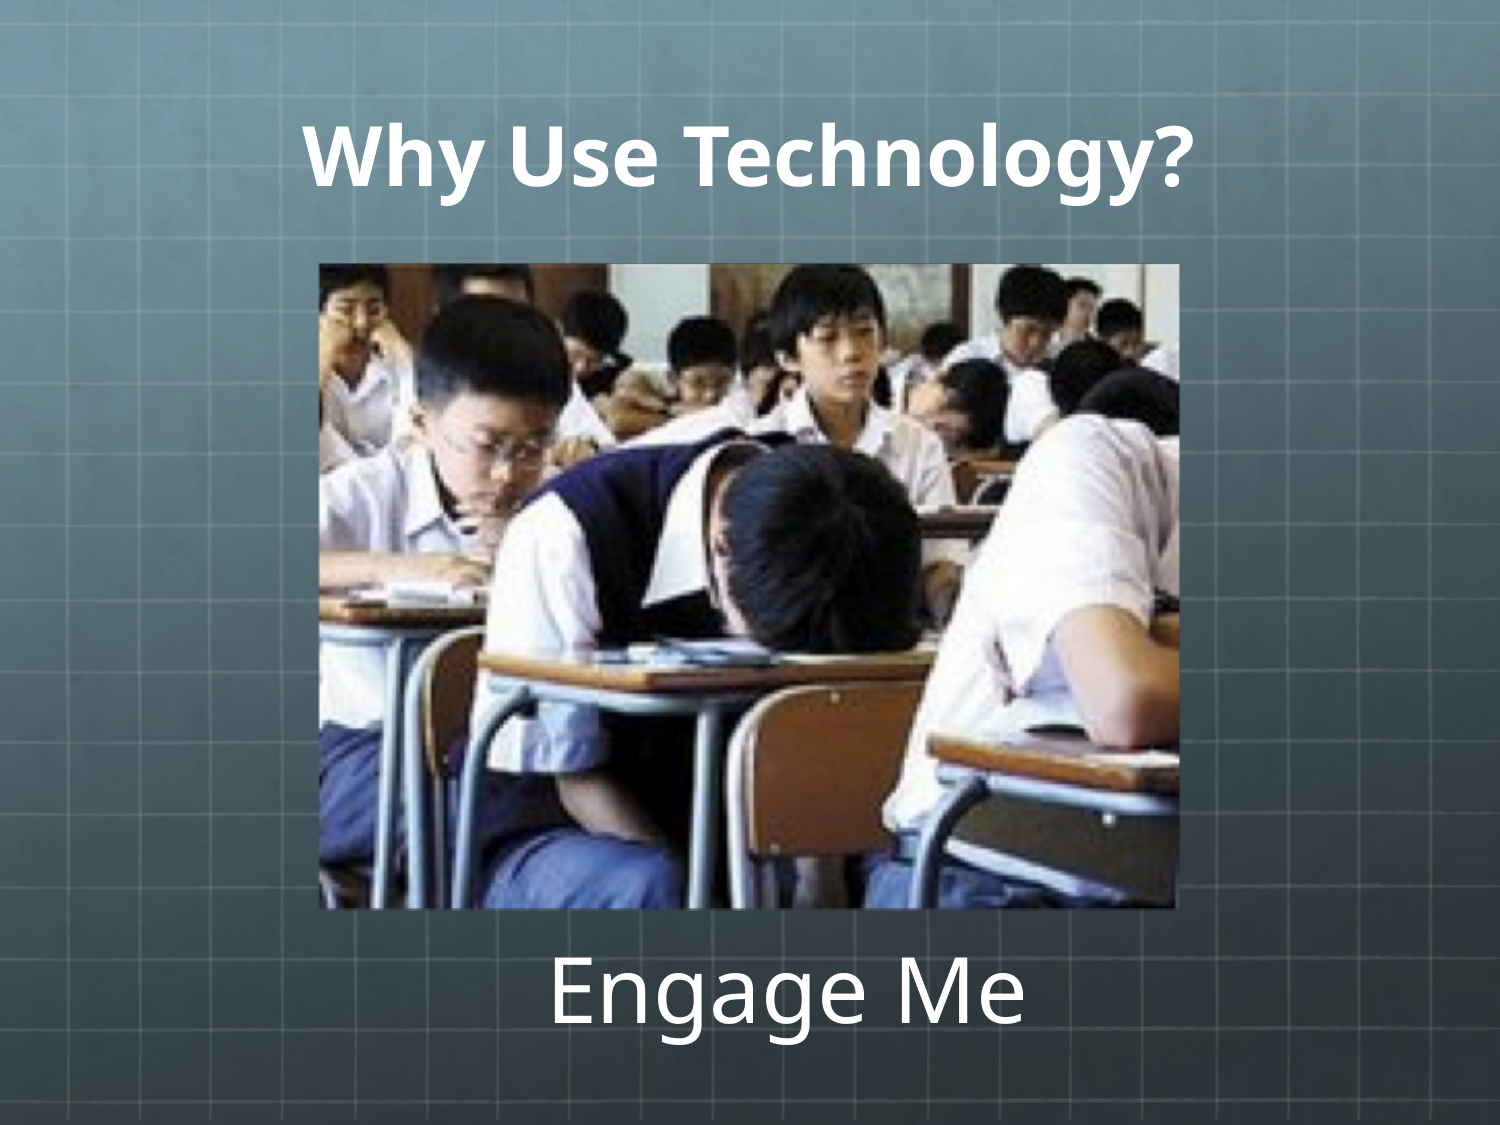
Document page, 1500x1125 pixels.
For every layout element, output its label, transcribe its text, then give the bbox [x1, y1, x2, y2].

text_box Engage Me [487, 973, 1088, 1049]
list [127, 261, 1373, 912]
picture [0, 0, 1500, 1125]
title Why Use Technology? [127, 17, 1372, 243]
